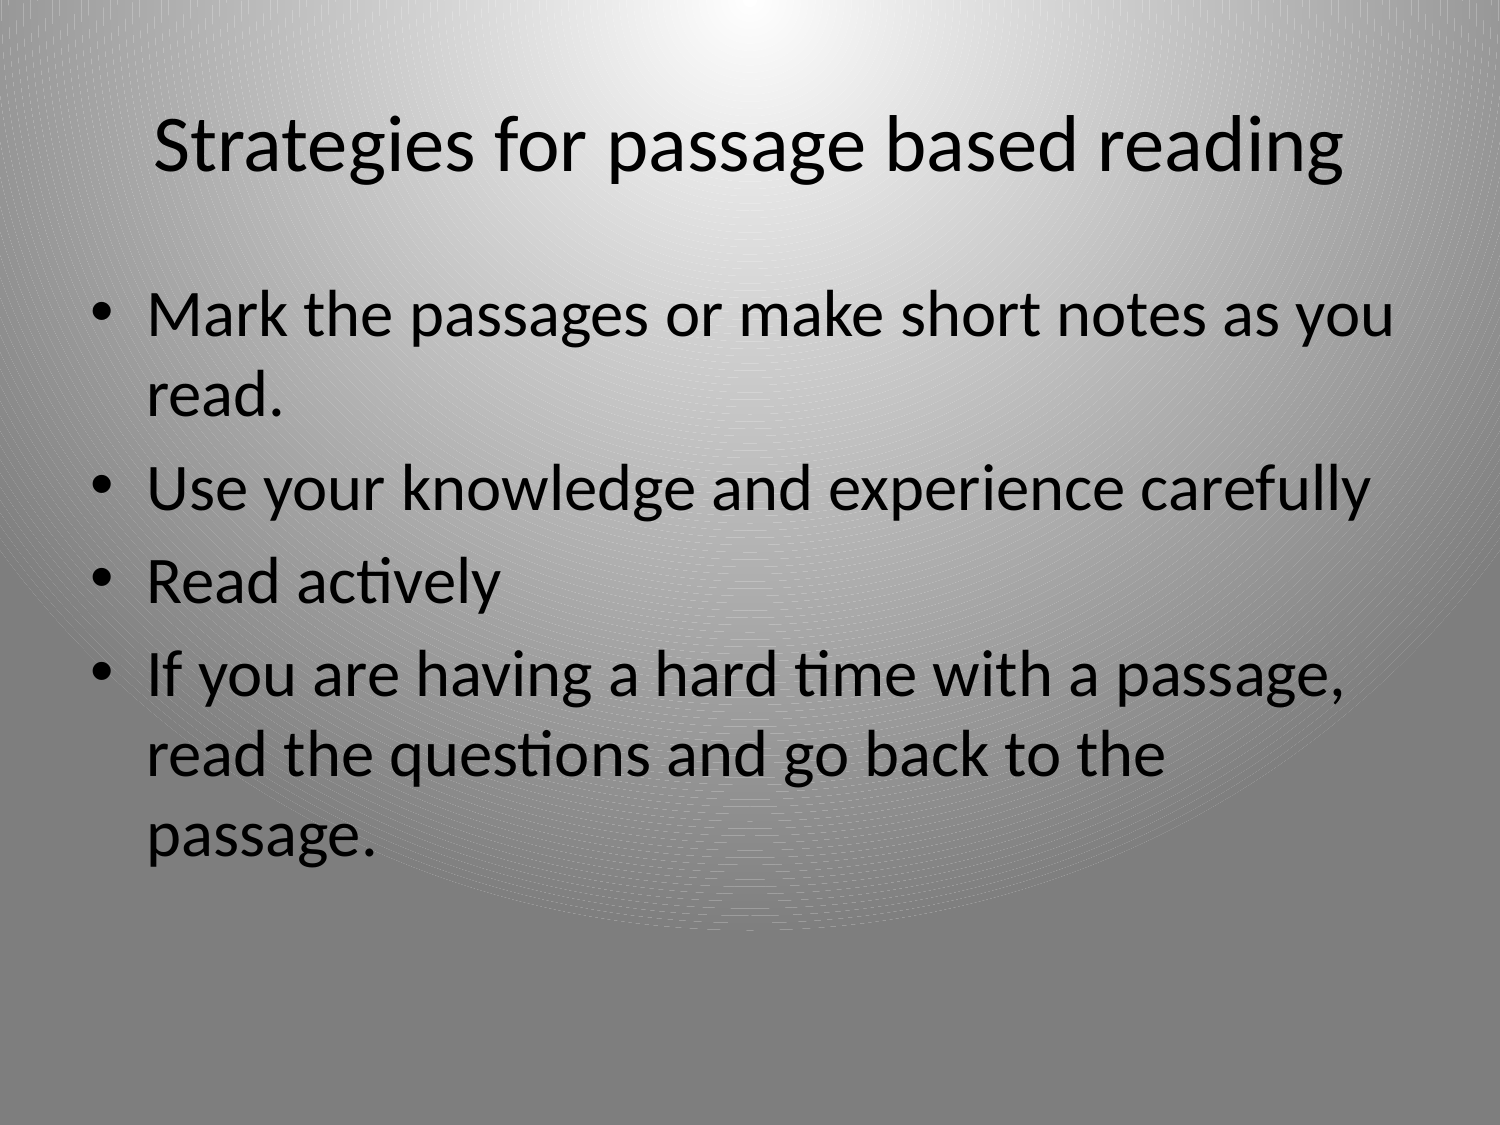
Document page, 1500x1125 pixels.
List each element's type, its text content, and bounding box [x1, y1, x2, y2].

title Strategies for passage based reading [75, 45, 1425, 233]
list Mark the passages or make short notes as you read. Use your knowledge and experience carefully Read actively If you are having a hard time with a passage, read the questions and go back to the passage. [75, 262, 1425, 1005]
